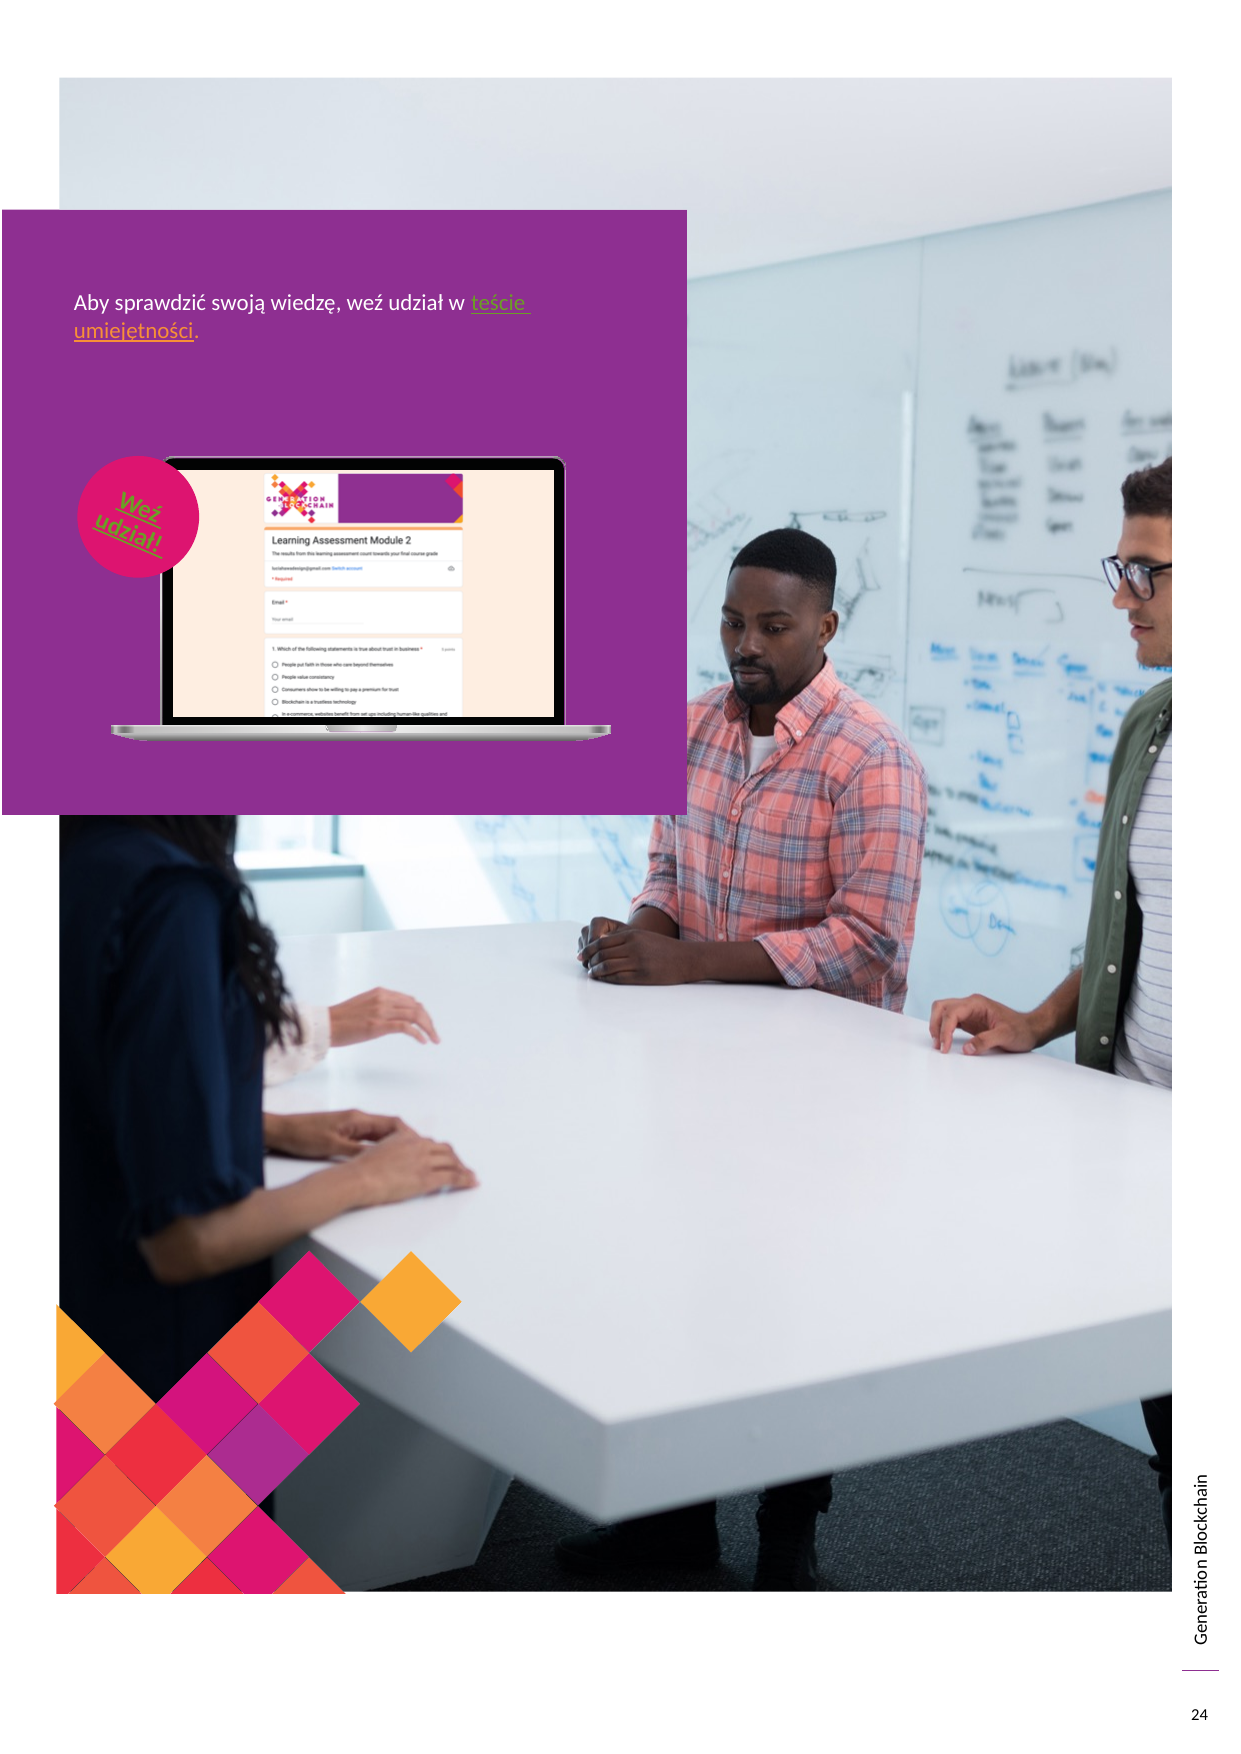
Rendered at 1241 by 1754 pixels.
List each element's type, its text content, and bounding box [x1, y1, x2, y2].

slide_number 24 [1170, 1692, 1229, 1736]
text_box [111, 456, 611, 741]
picture [59, 77, 1172, 1592]
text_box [68, 455, 204, 578]
